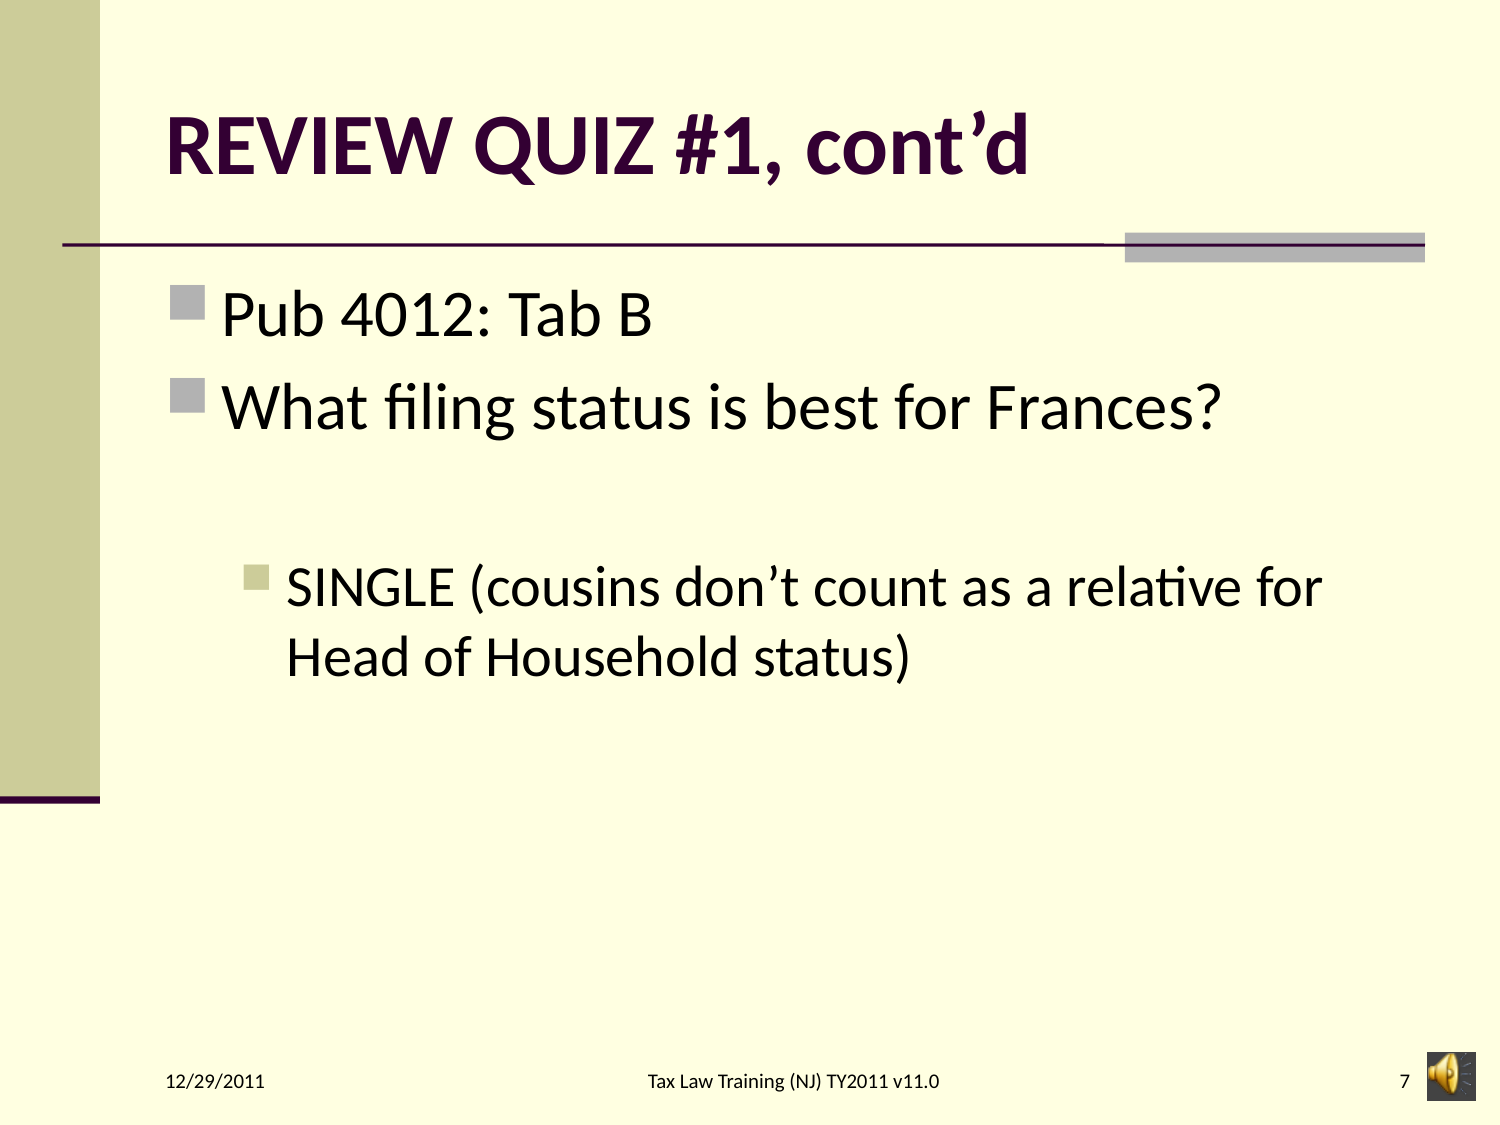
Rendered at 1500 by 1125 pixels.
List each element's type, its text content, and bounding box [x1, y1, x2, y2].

list Pub 4012: Tab B What filing status is best for Frances? SINGLE (cousins don’t count as a relative for Head of Household status) [150, 262, 1425, 1038]
footer Tax Law Training (NJ) TY2011 v11.0 [549, 1049, 1038, 1101]
title REVIEW QUIZ #1, cont’d [150, 45, 1425, 234]
slide_number 7 [1112, 1049, 1426, 1101]
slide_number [149, 1050, 476, 1101]
picture [1426, 1051, 1477, 1102]
